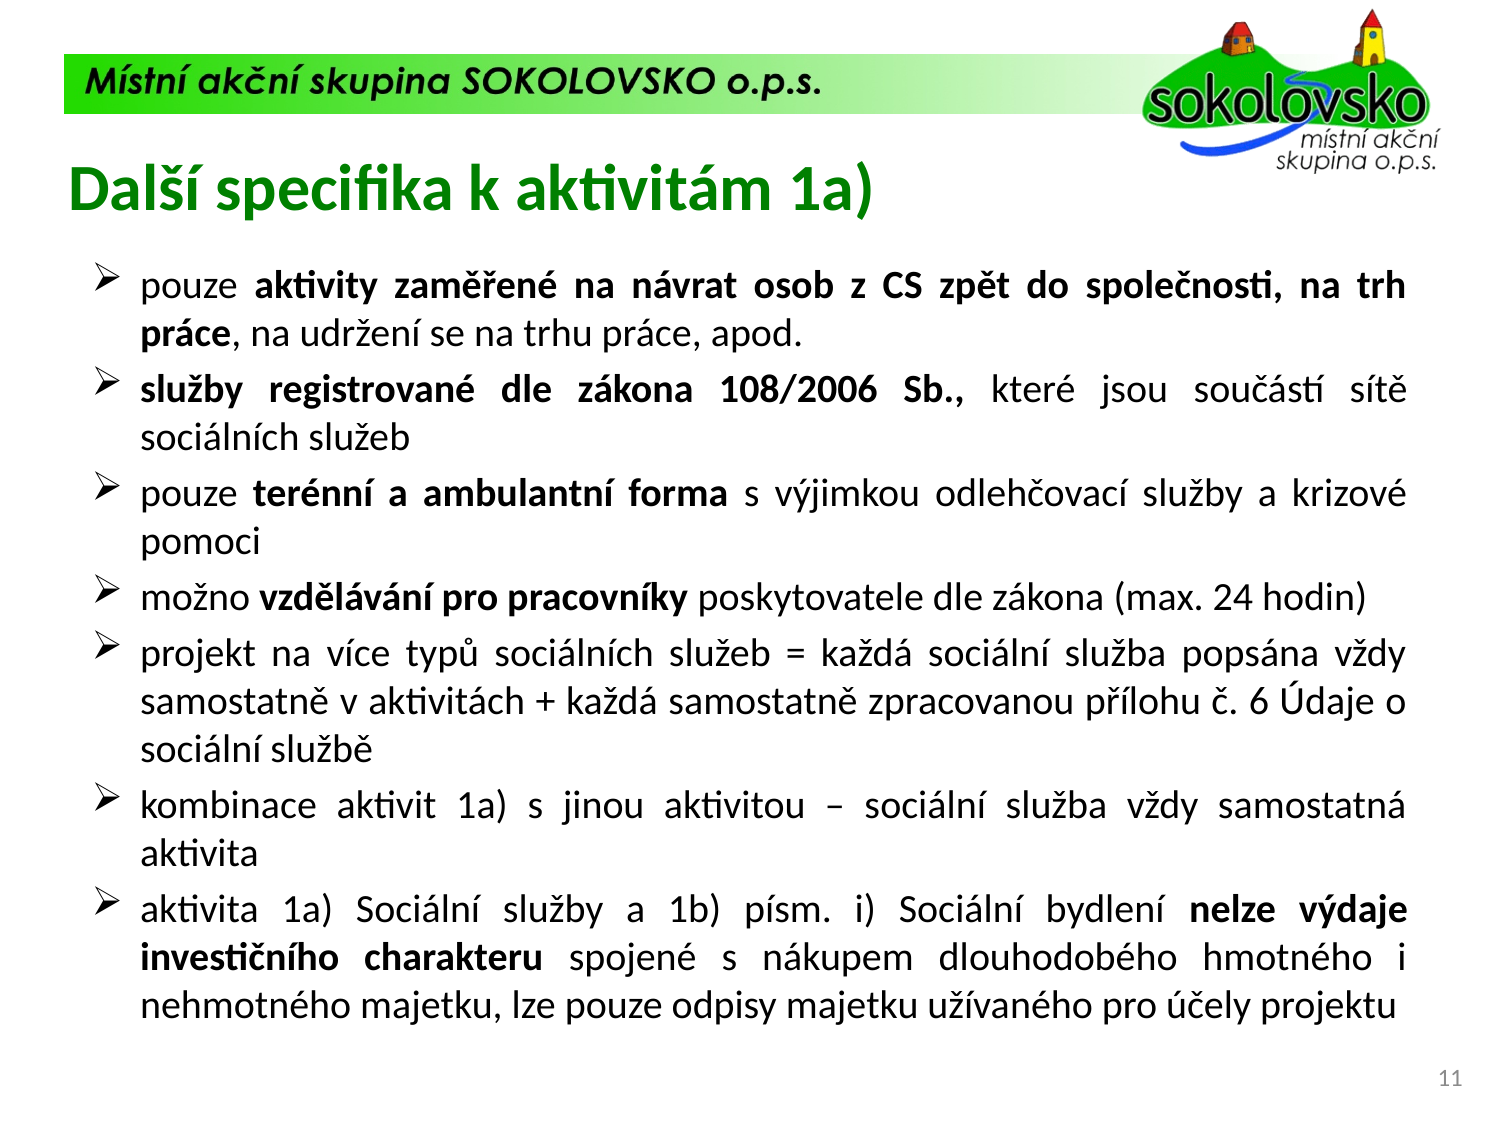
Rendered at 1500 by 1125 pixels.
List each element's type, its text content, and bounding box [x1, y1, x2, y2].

title Další specifika k aktivitám 1a) [53, 137, 1404, 232]
list pouze aktivity zaměřené na návrat osob z CS zpět do společnosti, na trh práce, na udržení se na trhu práce, apod. služby registrované dle zákona 108/2006 Sb., které jsou součástí sítě sociálních služeb pouze terénní a ambulantní forma s výjimkou odlehčovací služby a krizové pomoci možno vzdělávání pro pracovníky poskytovatele dle zákona (max. 24 hodin) projekt na více typů sociálních služeb = každá sociální služba popsána vždy samostatně v aktivitách + každá samostatně zpracovanou přílohu č. 6 Údaje o sociální službě kombinace aktivit 1a) s jinou aktivitou – sociální služba vždy samostatná aktivita aktivita 1a) Sociální služby a 1b) písm. i) Sociální bydlení nelze výdaje investičního charakteru spojené s nákupem dlouhodobého hmotného i nehmotného majetku, lze pouze odpisy majetku užívaného pro účely projektu [76, 250, 1424, 1107]
slide_number 11 [1128, 1046, 1478, 1107]
picture [64, 0, 1455, 197]
